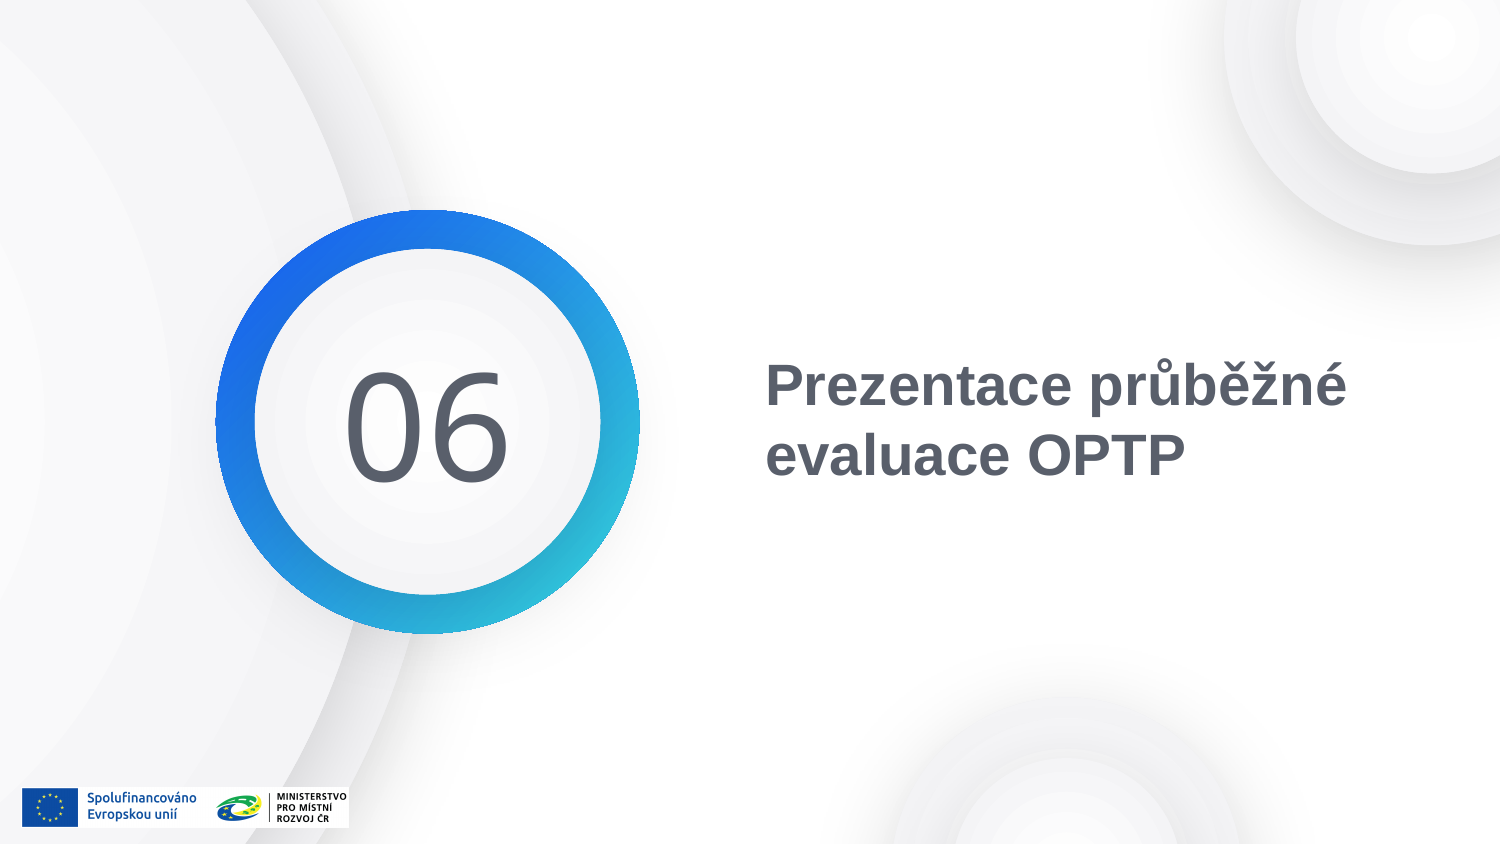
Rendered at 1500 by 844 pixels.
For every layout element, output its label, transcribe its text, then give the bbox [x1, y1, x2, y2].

title Prezentace průběžné evaluace OPTP [750, 352, 1383, 483]
title 06 [286, 361, 569, 483]
picture [21, 787, 349, 828]
